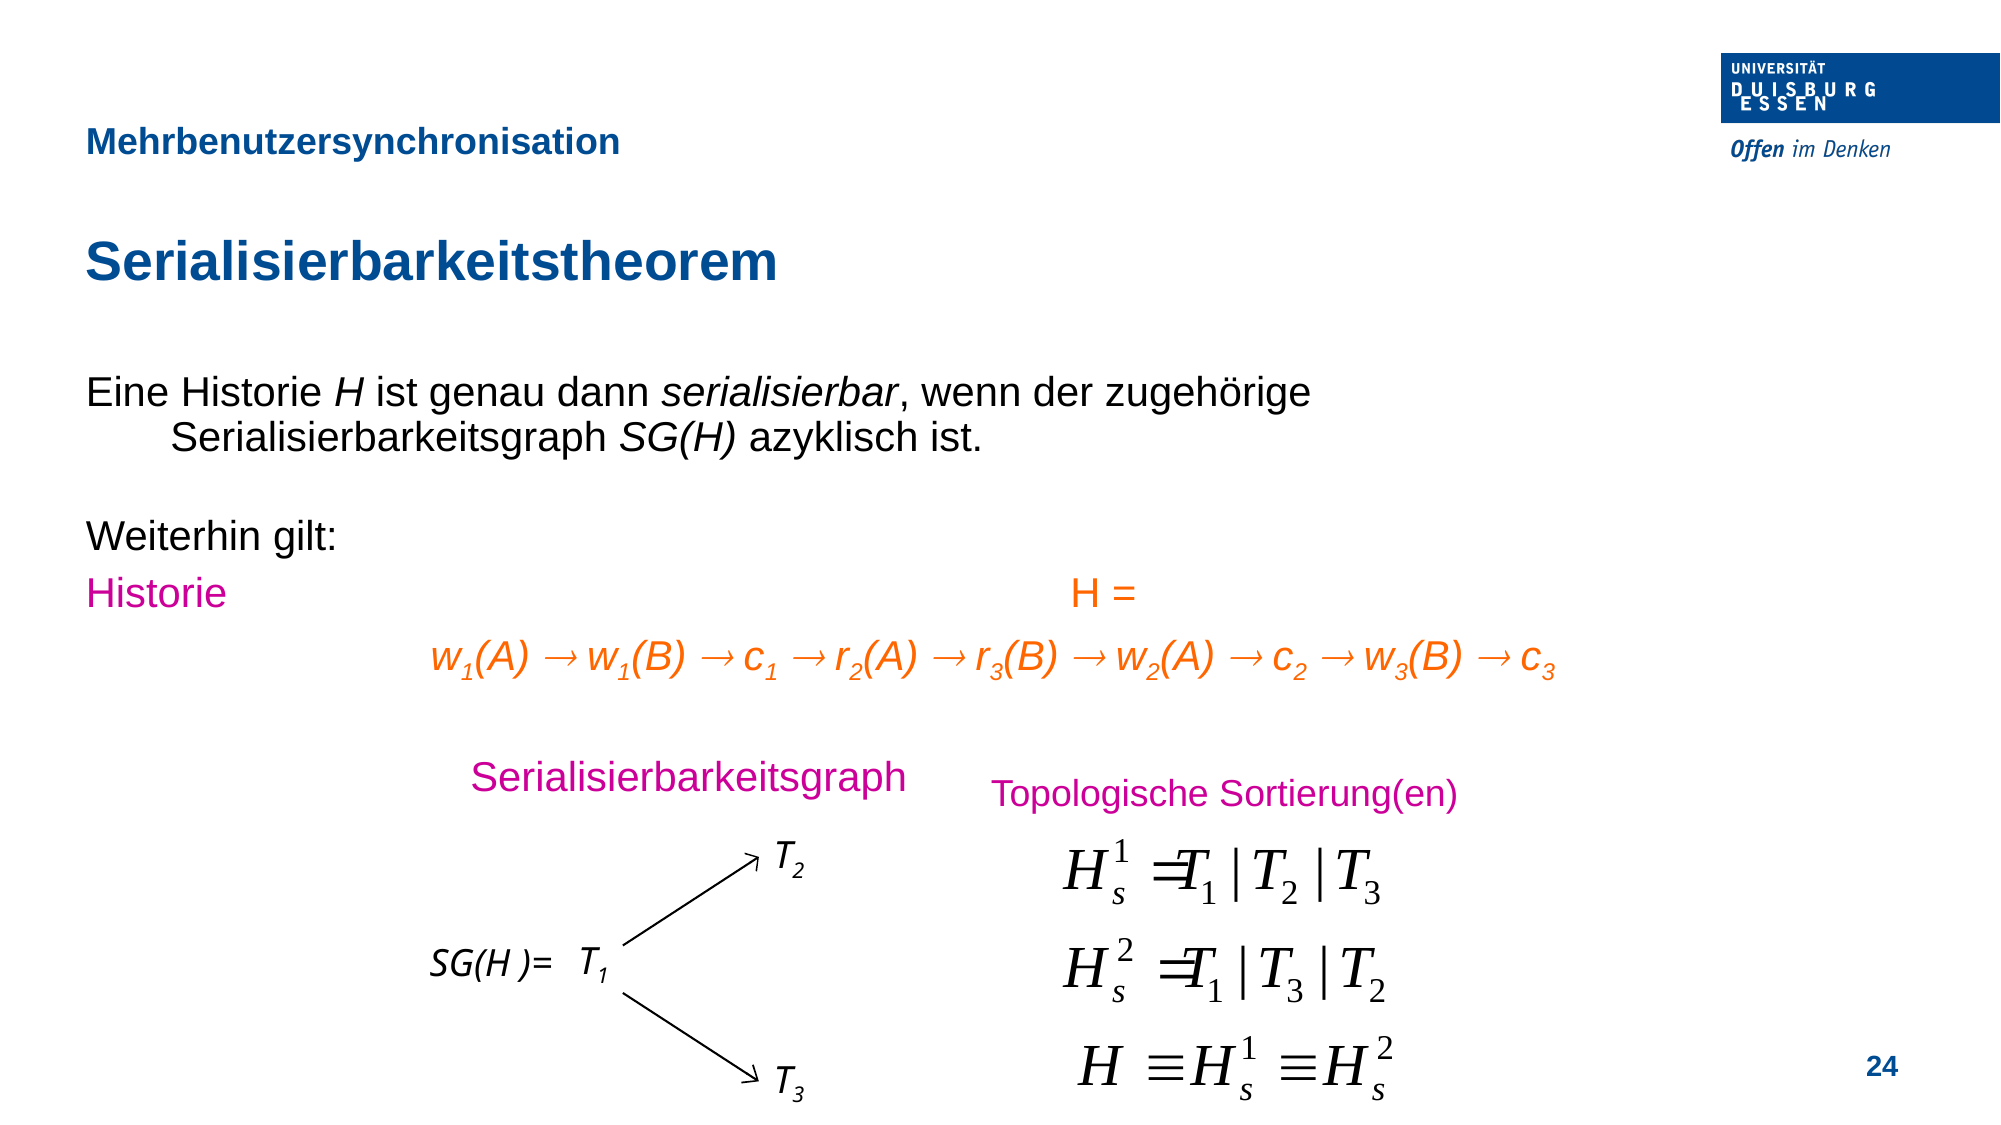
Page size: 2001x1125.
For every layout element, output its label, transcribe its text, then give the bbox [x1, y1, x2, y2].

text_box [622, 992, 759, 1082]
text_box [1052, 823, 1405, 1112]
list Mehrbenutzersynchronisation [85, 121, 1696, 163]
list Eine Historie H ist genau dann serialisierbar, wenn der zugehörige Serialisierbarkeitsgraph SG(H) azyklisch ist. Weiterhin gilt: Historie H = w1(A)  w1(B)  c1  r2(A)  r3(B)  w2(A)  c2  w3(B)  c3 Serialisierbarkeitsgraph [85, 362, 1915, 1003]
text_box T3 [758, 1057, 894, 1105]
text_box T1 [563, 938, 699, 987]
text_box T2 [758, 833, 894, 881]
text_box SG(H )= [414, 926, 598, 996]
list Serialisierbarkeitstheorem [85, 225, 1696, 301]
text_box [622, 856, 759, 946]
slide_number 24 [1677, 1039, 1914, 1081]
text_box Topologische Sortierung(en) [976, 761, 1474, 822]
picture [1721, 53, 2000, 162]
